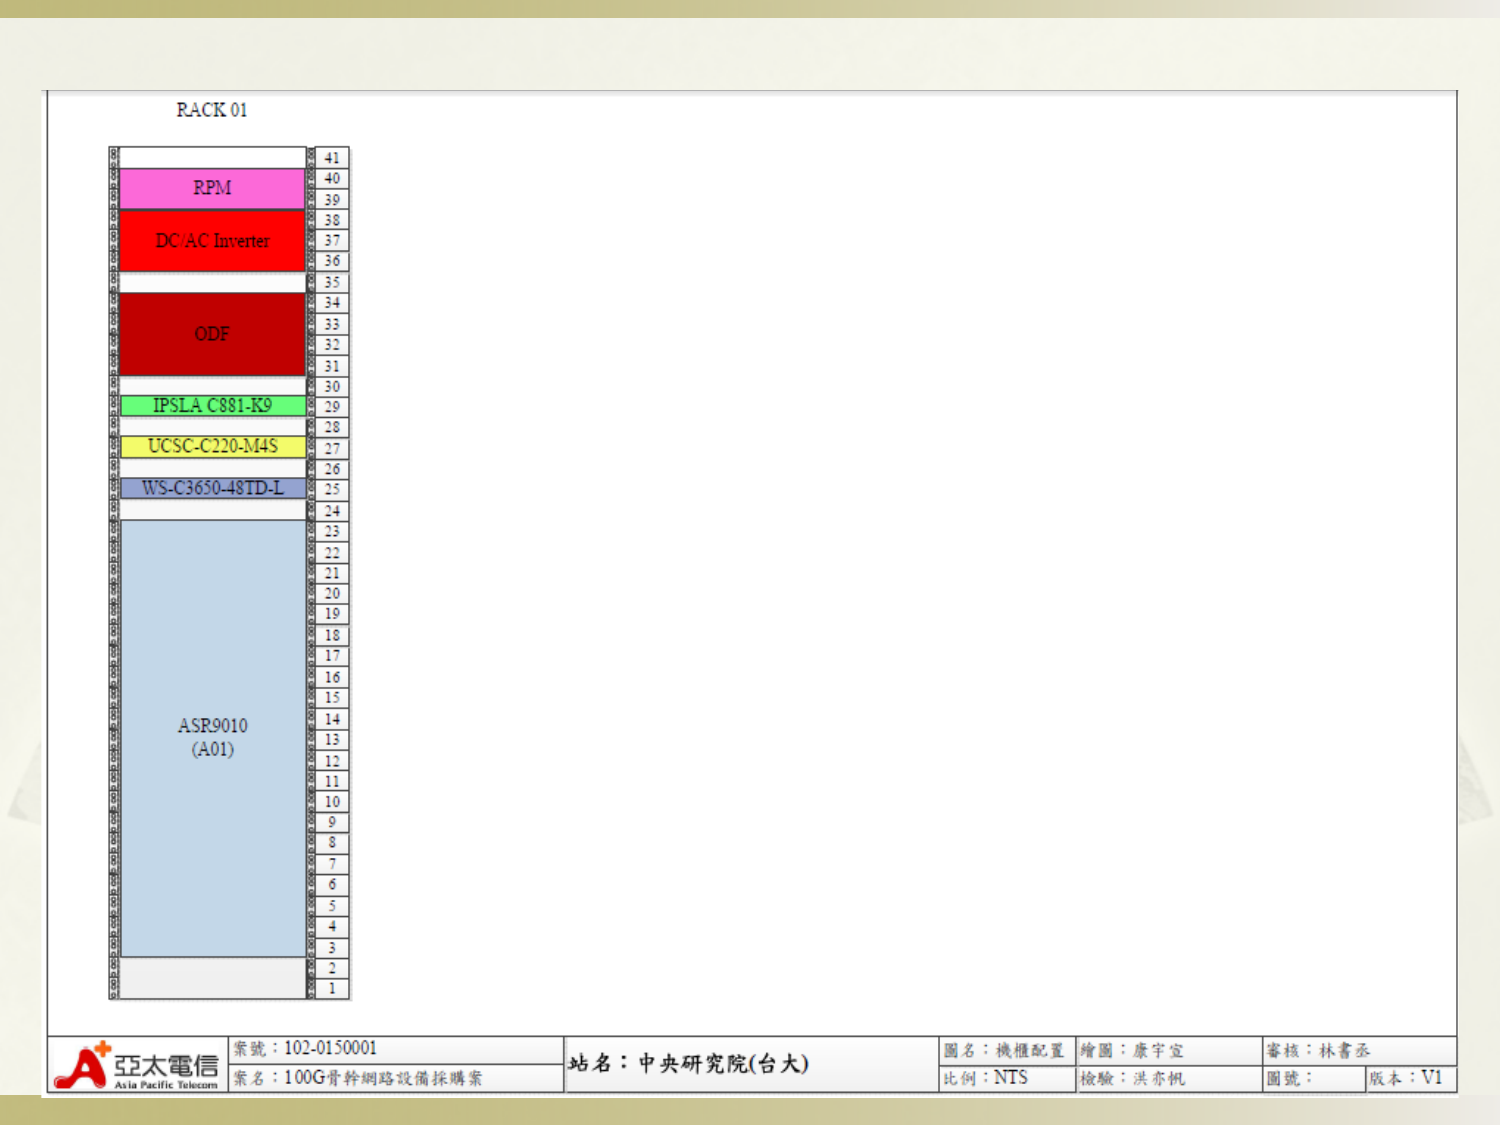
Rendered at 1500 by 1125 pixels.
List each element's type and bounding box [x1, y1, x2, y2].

picture [40, 89, 1460, 1099]
